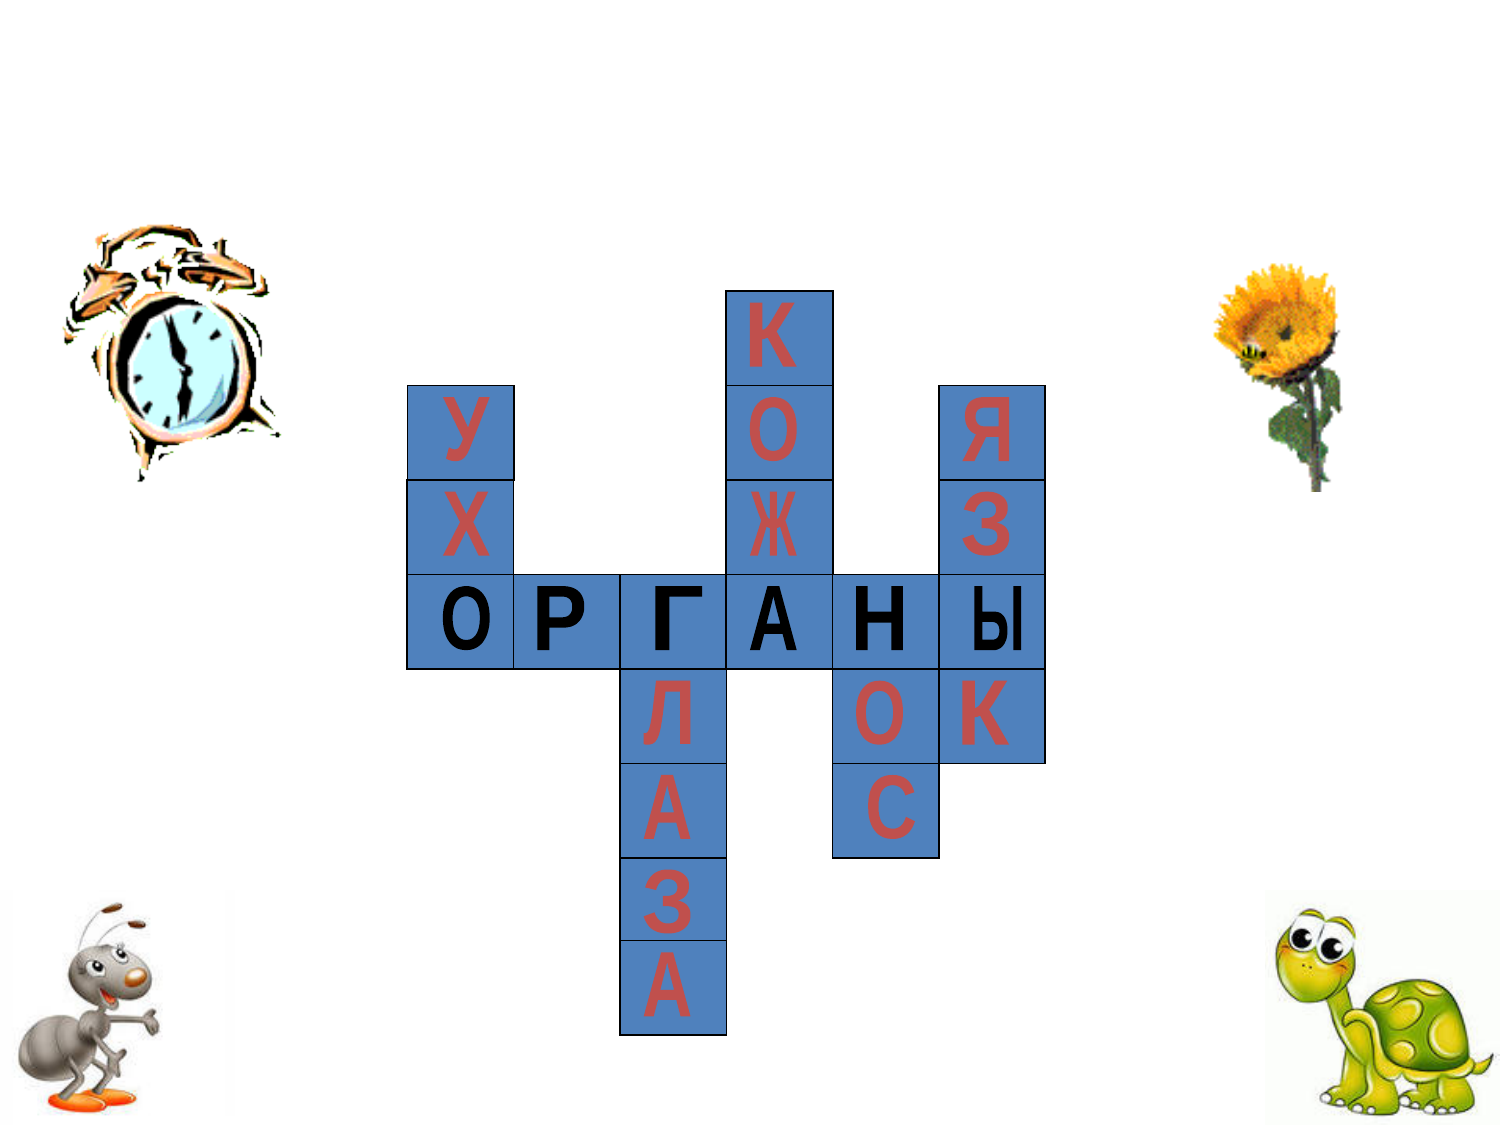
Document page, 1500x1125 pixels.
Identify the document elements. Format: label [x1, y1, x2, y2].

text_box [726, 575, 832, 669]
text_box [407, 480, 514, 575]
text_box [832, 574, 938, 669]
text_box [832, 669, 938, 764]
text_box [938, 385, 1046, 479]
text_box [407, 385, 514, 480]
text_box [832, 764, 939, 859]
text_box [938, 669, 1046, 764]
text_box [938, 479, 1046, 575]
text_box [726, 479, 833, 575]
picture [1265, 890, 1500, 1125]
text_box [620, 574, 726, 669]
text_box [620, 763, 727, 857]
picture [55, 219, 301, 492]
text_box [938, 575, 1046, 669]
text_box [726, 385, 833, 479]
text_box [407, 575, 513, 669]
text_box [620, 669, 727, 763]
text_box [513, 574, 620, 669]
picture [0, 890, 235, 1125]
text_box [726, 290, 833, 385]
text_box [620, 857, 727, 940]
text_box [620, 940, 727, 1036]
picture [1210, 255, 1400, 492]
